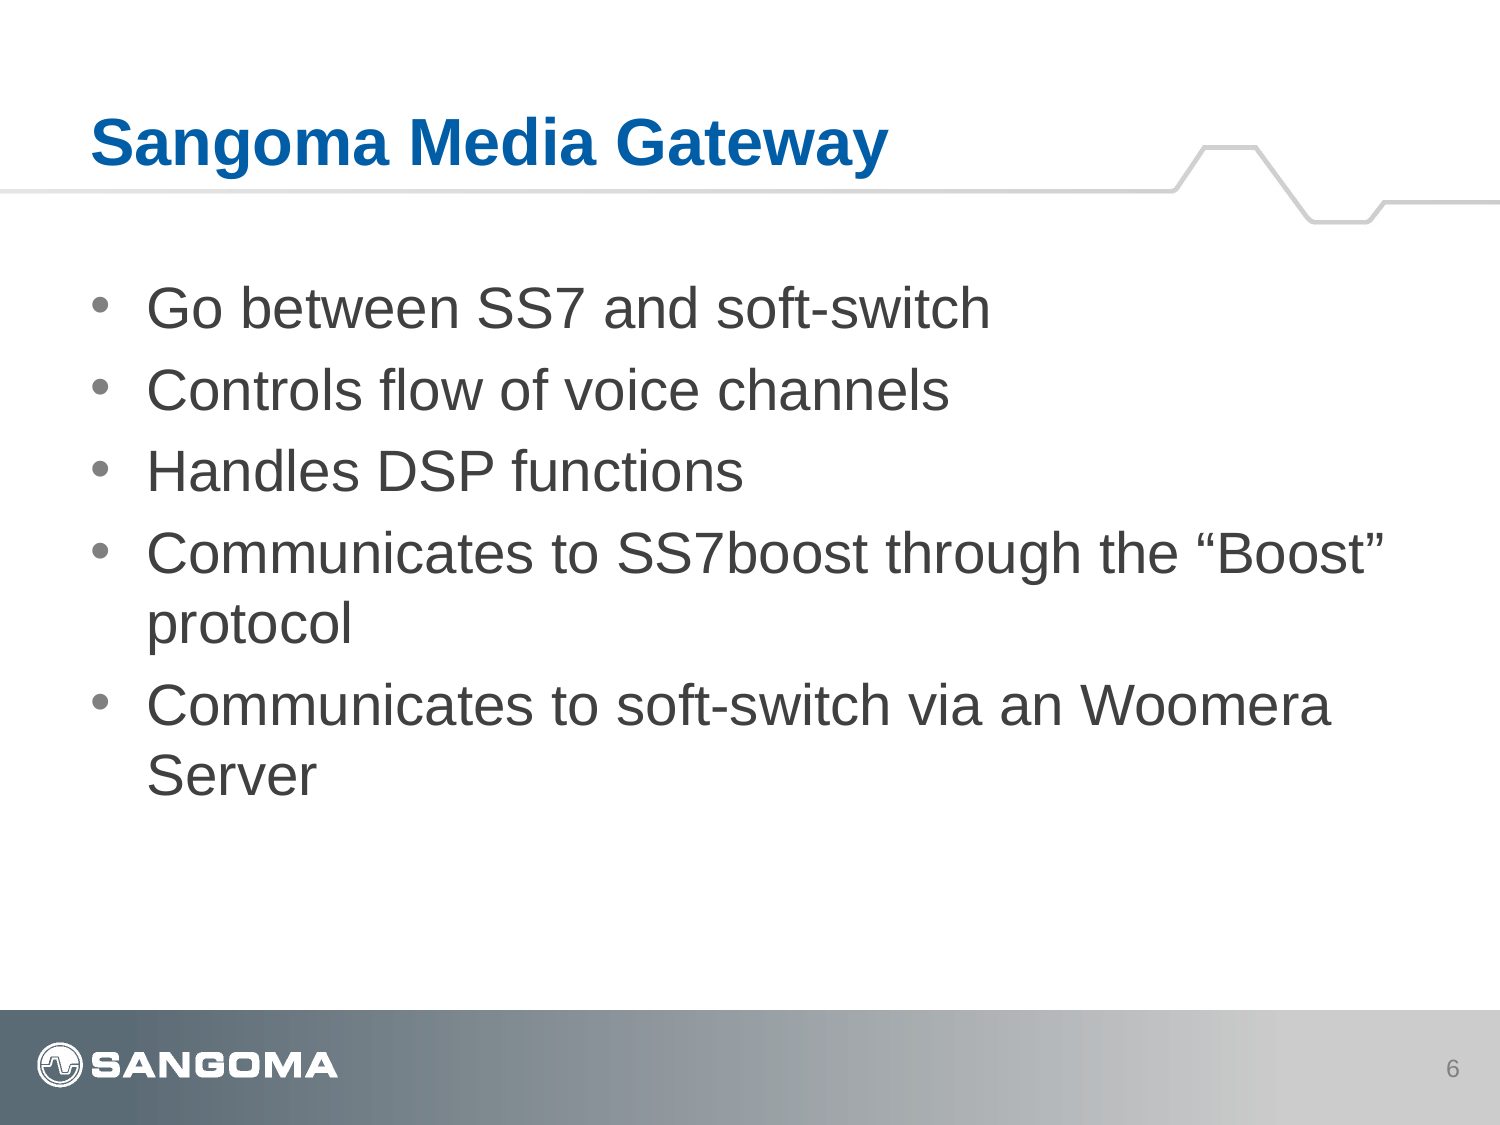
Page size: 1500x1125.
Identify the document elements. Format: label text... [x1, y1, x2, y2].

picture [0, 0, 1500, 1125]
slide_number 6 [1387, 1037, 1475, 1098]
list Go between SS7 and soft-switch Controls flow of voice channels Handles DSP functions Communicates to SS7boost through the “Boost” protocol Communicates to soft-switch via an Woomera Server [75, 262, 1425, 1005]
title Sangoma Media Gateway [75, 45, 1425, 233]
